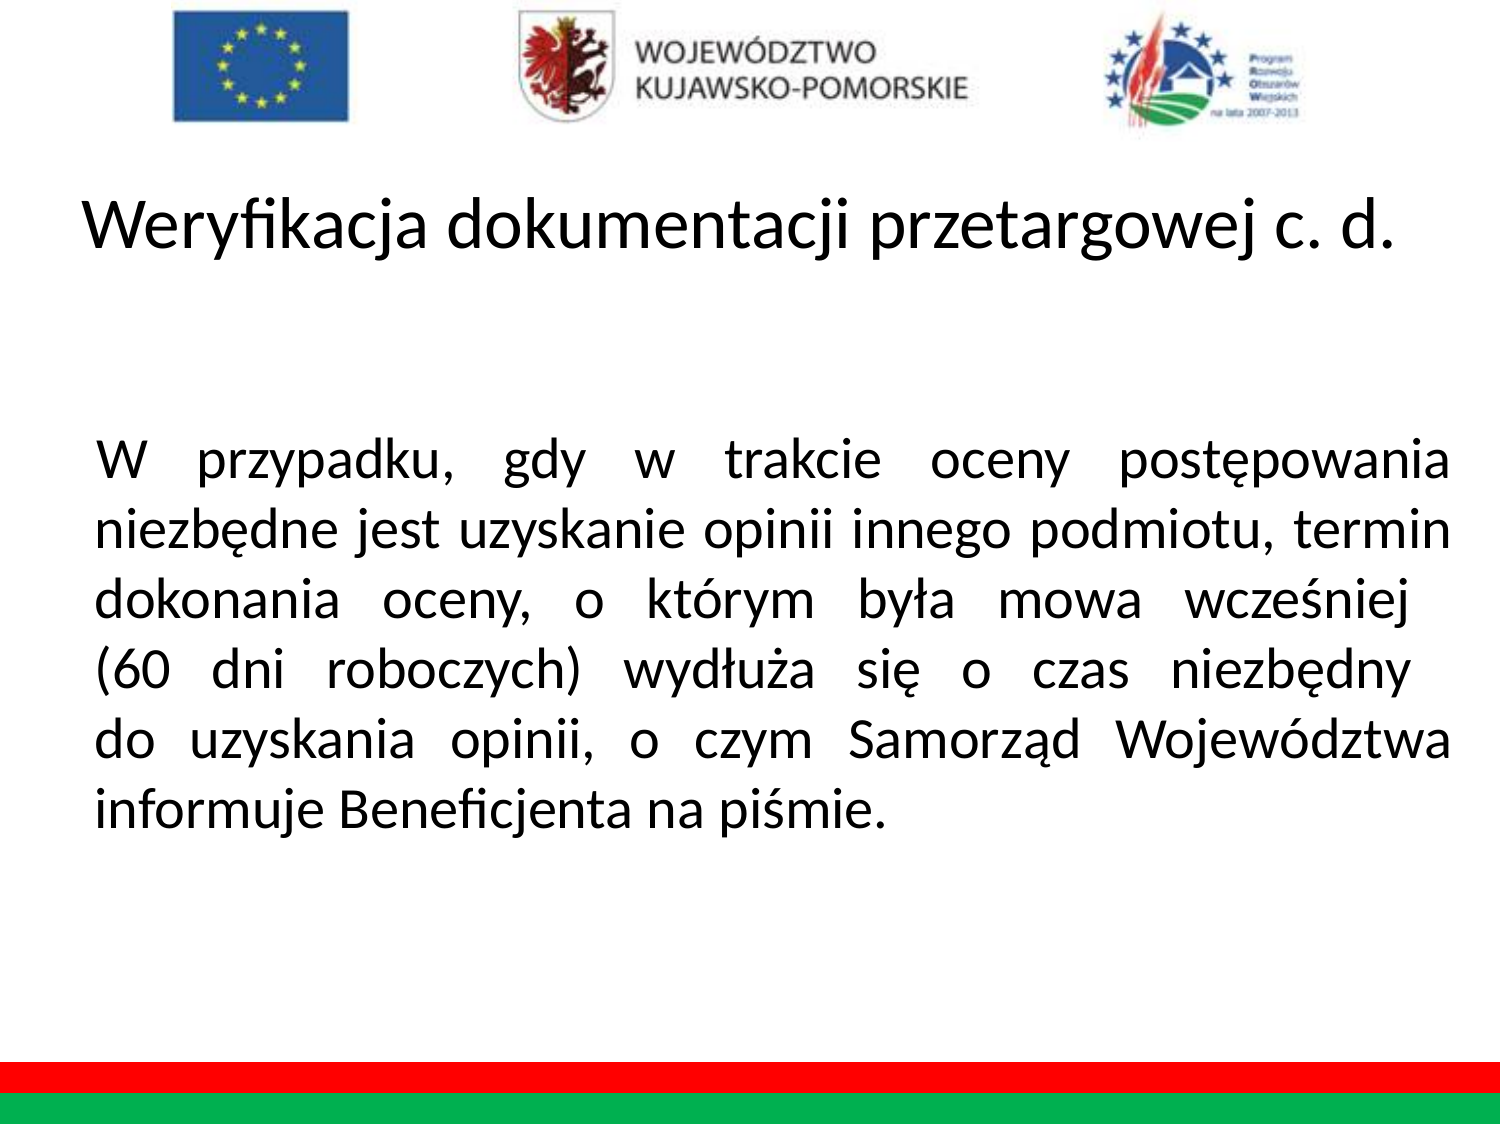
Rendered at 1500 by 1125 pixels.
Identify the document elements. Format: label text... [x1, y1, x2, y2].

picture [171, 0, 1310, 125]
list W przypadku, gdy w trakcie oceny postępowania niezbędne jest uzyskanie opinii innego podmiotu, termin dokonania oceny, o którym była mowa wcześniej (60 dni roboczych) wydłuża się o czas niezbędny do uzyskania opinii, o czym Samorząd Województwa informuje Beneficjenta na piśmie. [23, 331, 1468, 1055]
title Weryfikacja dokumentacji przetargowej c. d. [64, 125, 1415, 313]
